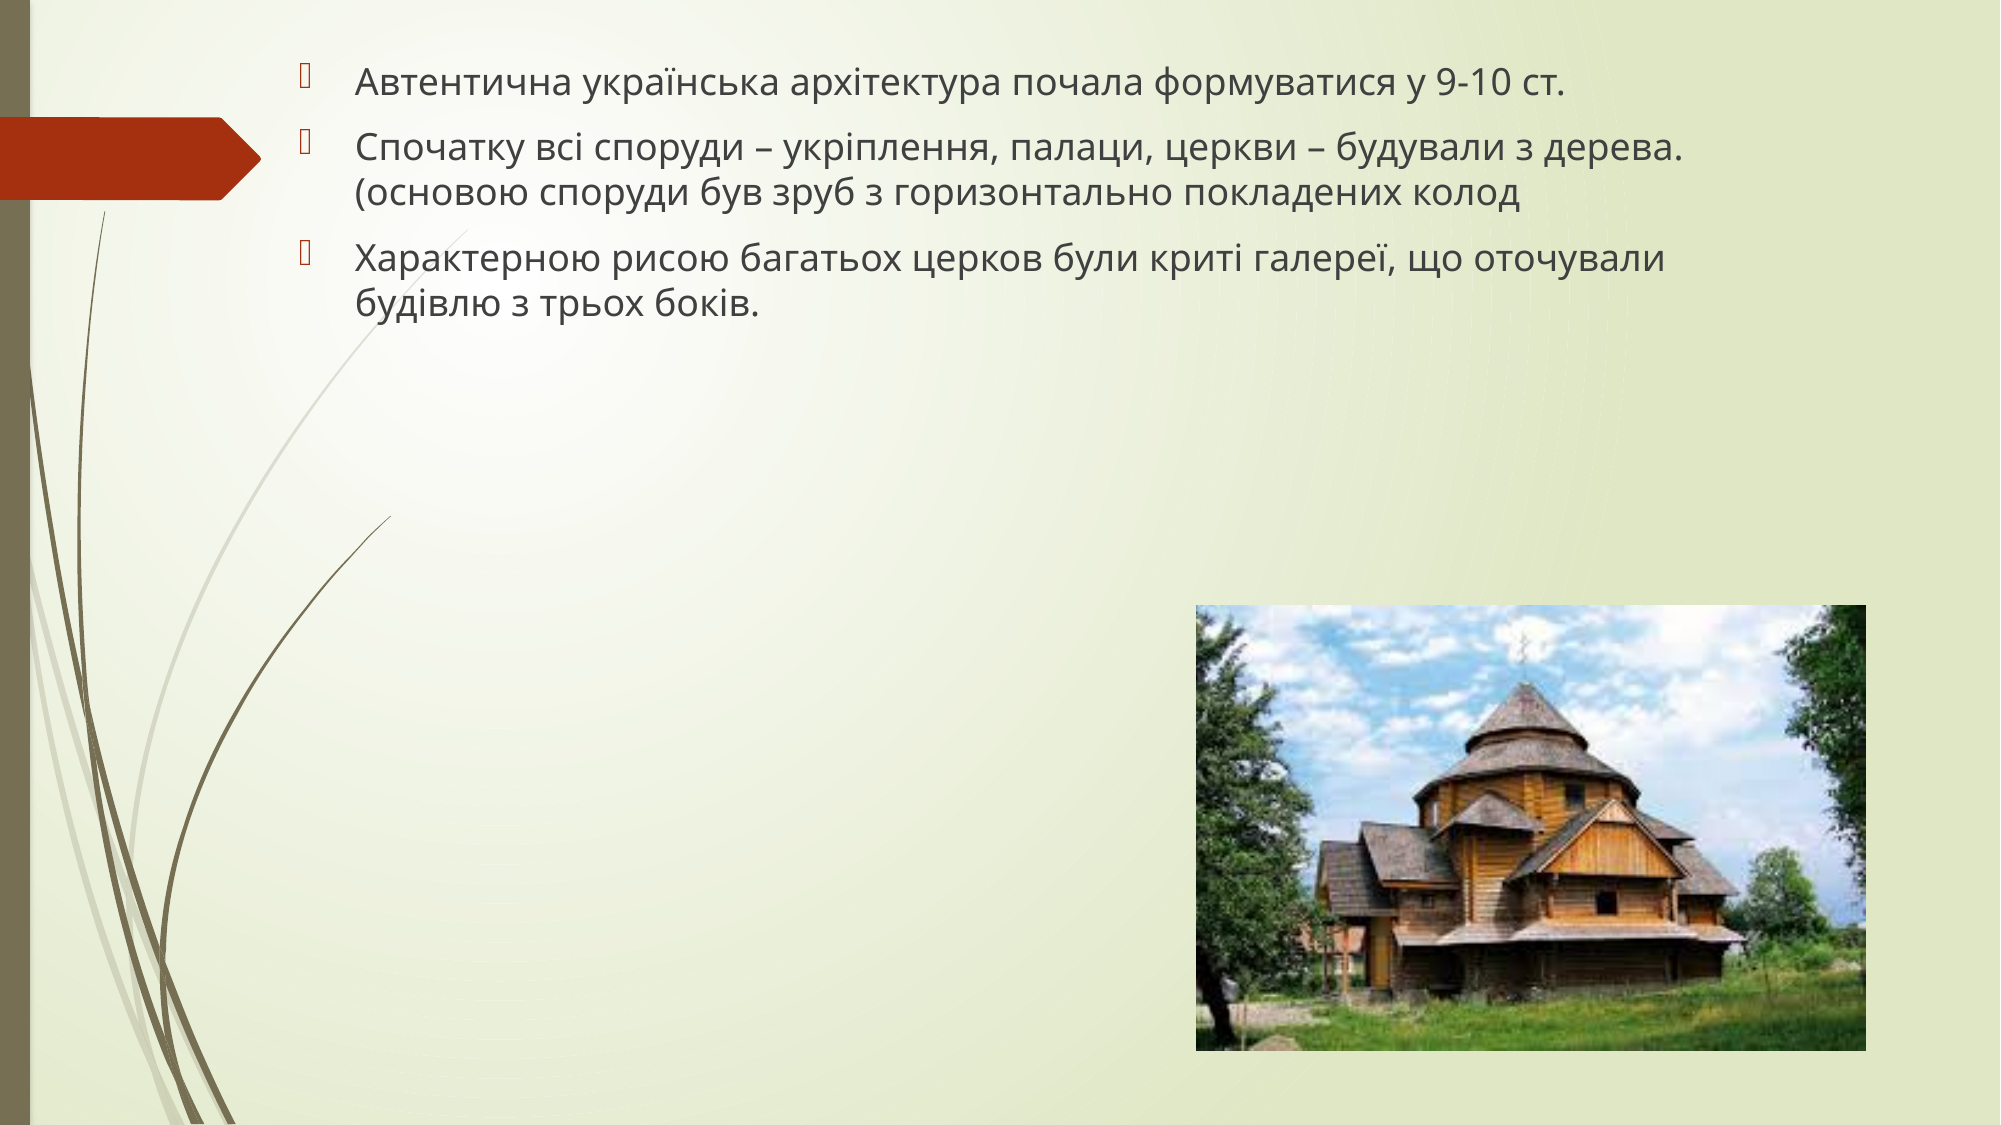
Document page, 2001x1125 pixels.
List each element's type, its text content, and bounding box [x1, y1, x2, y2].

list Автентична українська архітектура почала формуватися у 9-10 ст. Спочатку всі споруди – укріплення, палаци, церкви – будували з дерева.(основою споруди був зруб з горизонтально покладених колод Характерною рисою багатьох церков були криті галереї, що оточували будівлю з трьох боків. [283, 50, 1747, 391]
picture [1196, 605, 1867, 1052]
